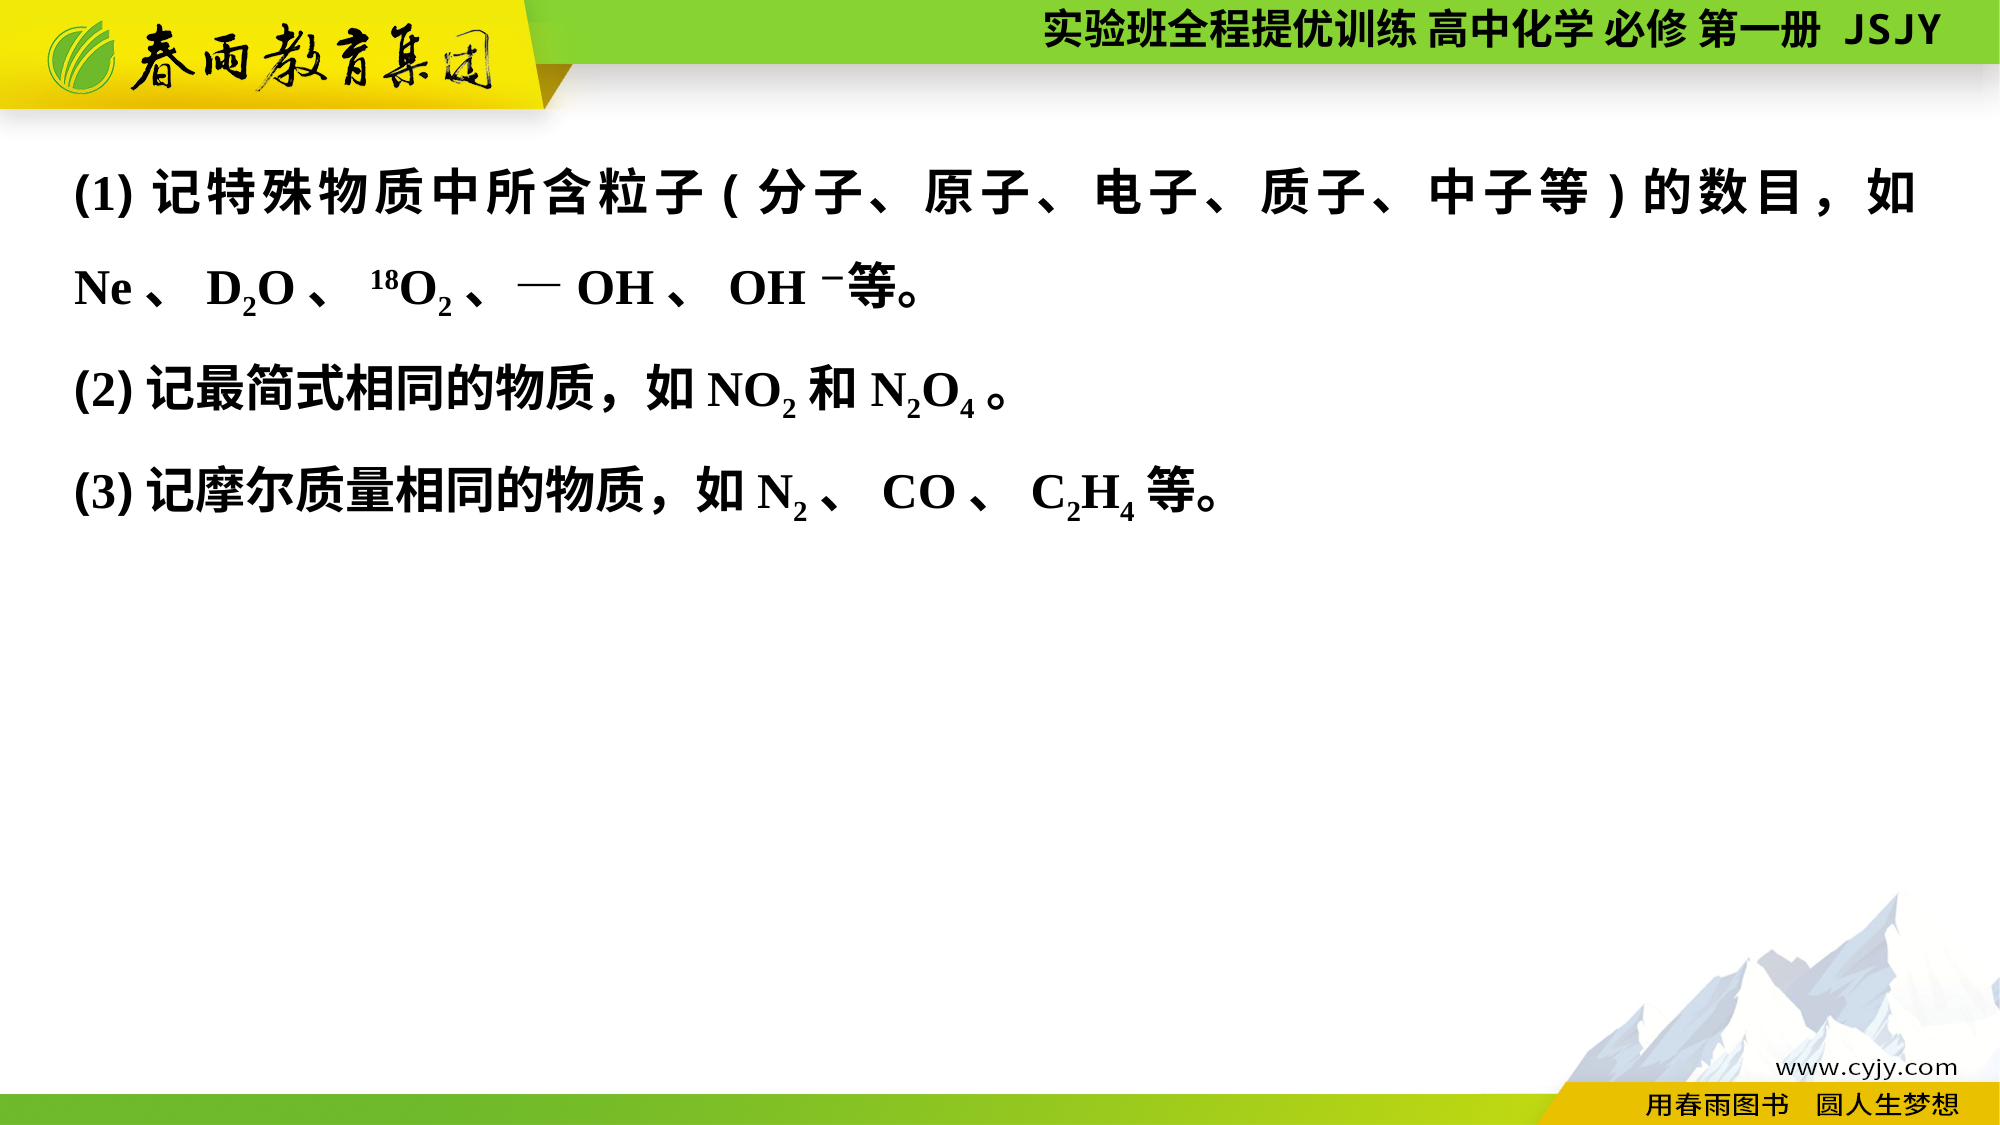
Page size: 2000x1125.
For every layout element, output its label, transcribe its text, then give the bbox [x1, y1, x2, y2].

list (1)记特殊物质中所含粒子(分子、原子、电子、质子、中子等)的数目，如Ne、D2O、18O2、—OH、OH－等。 (2)记最简式相同的物质，如NO2和N2O4。 (3)记摩尔质量相同的物质，如N2、CO、C2H4等。 [59, 122, 1944, 502]
picture [0, 0, 2000, 1125]
